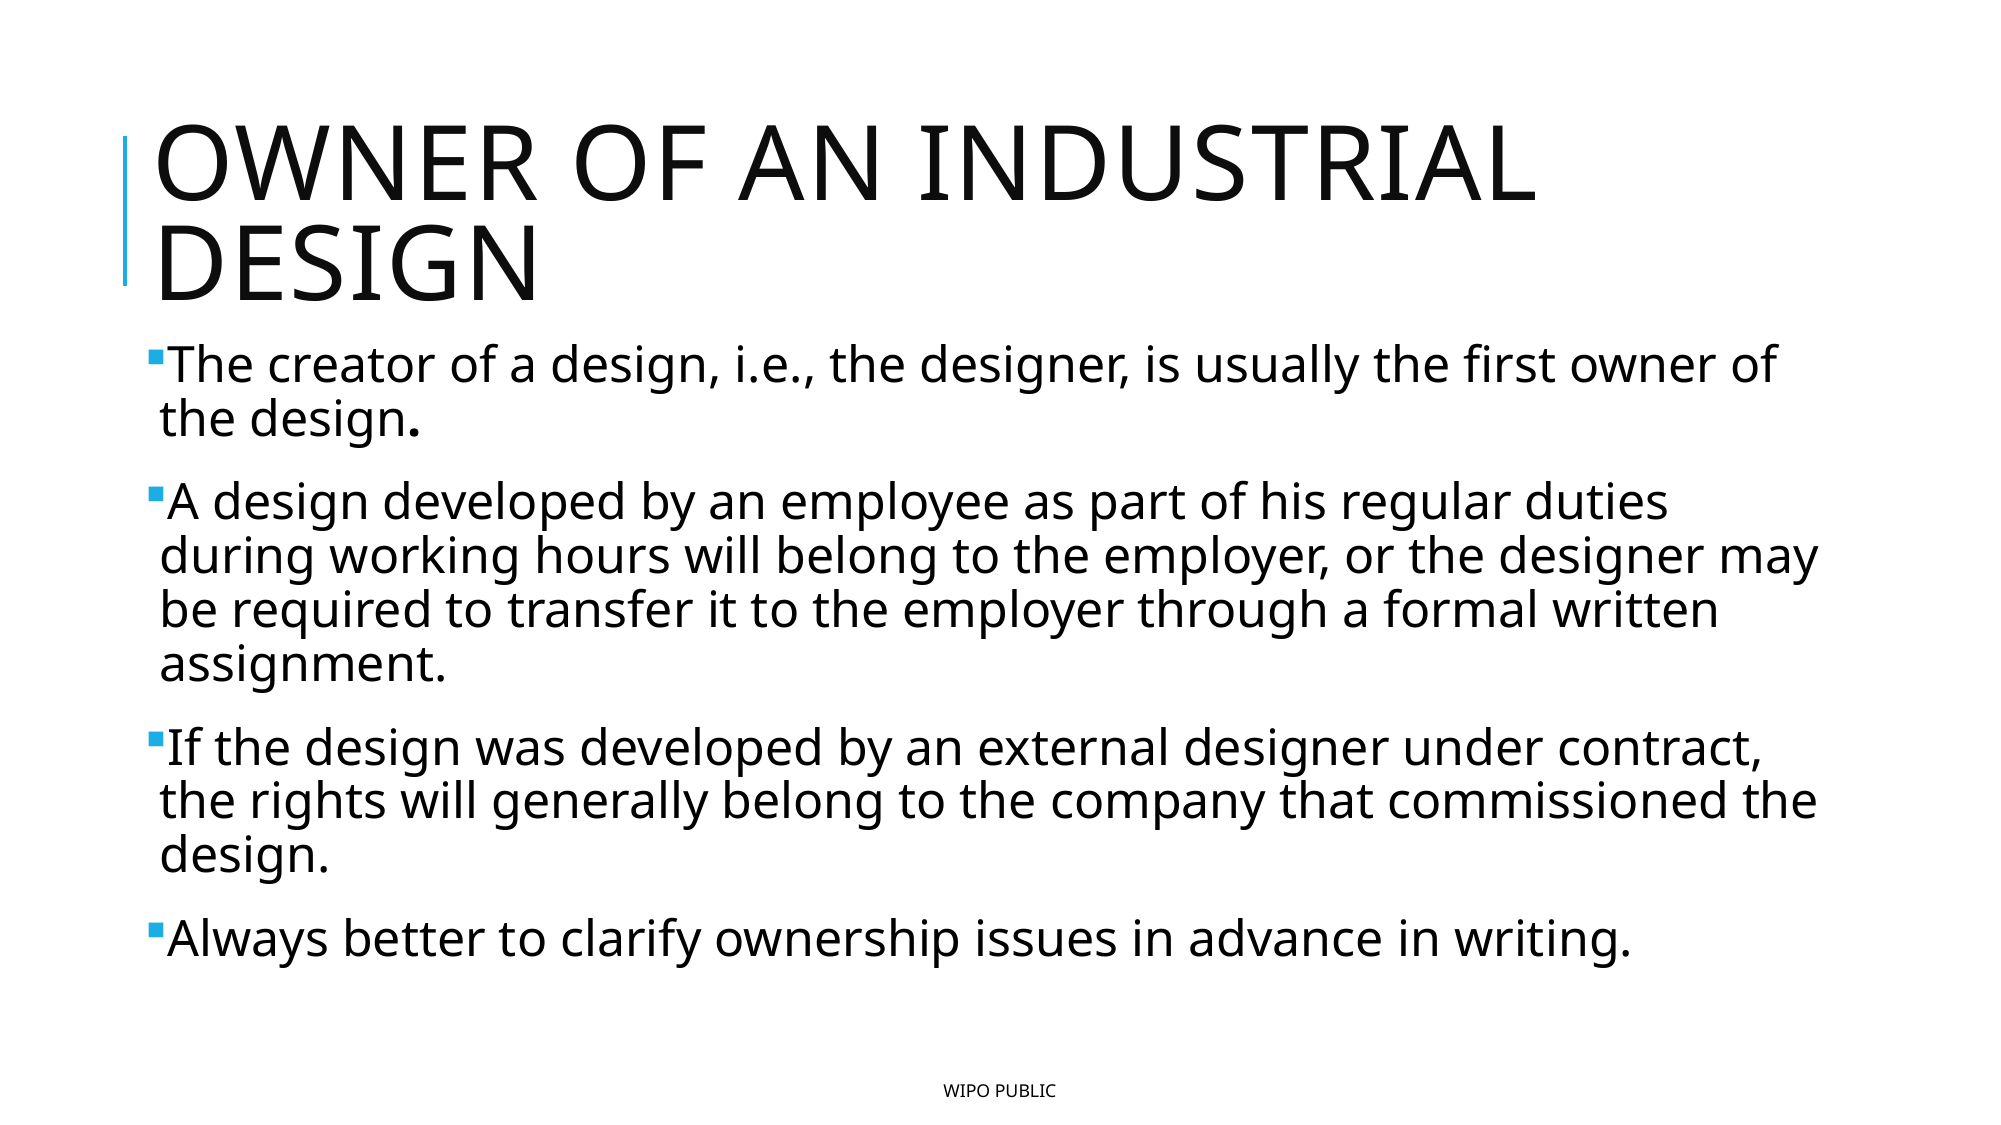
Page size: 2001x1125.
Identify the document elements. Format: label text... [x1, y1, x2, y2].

title Owner of an industrial design [137, 126, 1938, 315]
list The creator of a design, i.e., the designer, is usually the first owner of the design. A design developed by an employee as part of his regular duties during working hours will belong to the employer, or the designer may be required to transfer it to the employer through a formal written assignment. If the design was developed by an external designer under contract, the rights will generally belong to the company that commissioned the design. Always better to clarify ownership issues in advance in writing. [137, 332, 1843, 1075]
